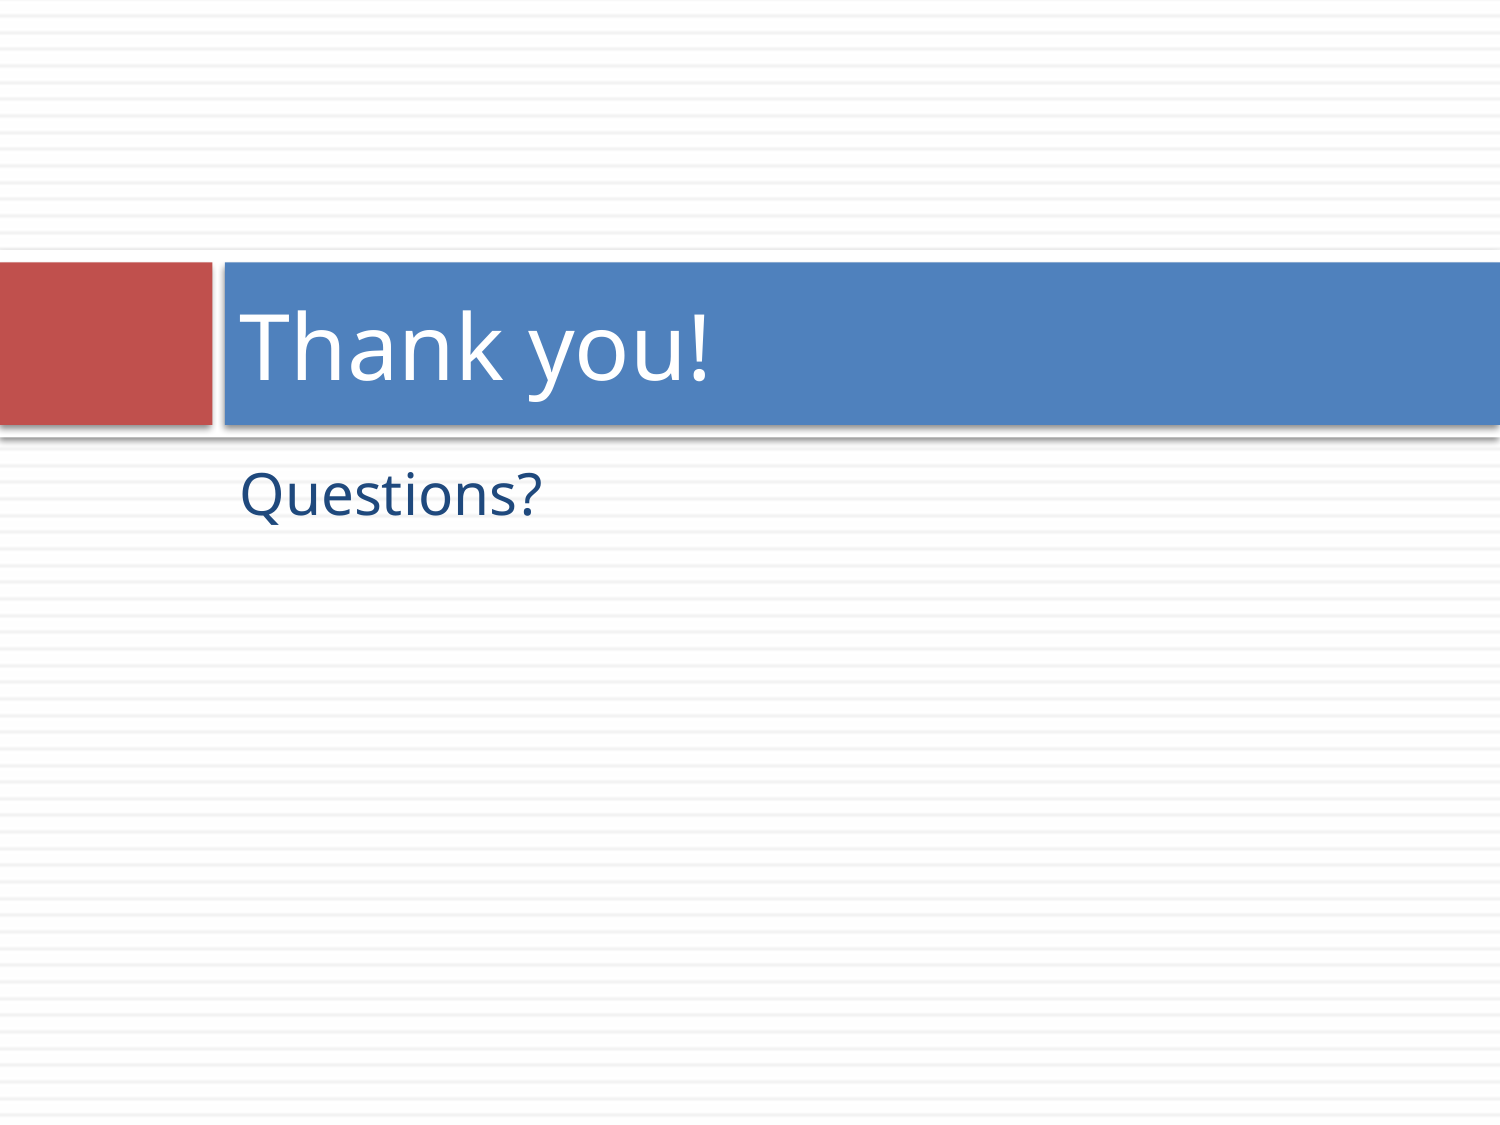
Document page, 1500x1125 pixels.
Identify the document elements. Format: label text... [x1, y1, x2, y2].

list Questions? [225, 450, 1394, 725]
title Thank you! [225, 262, 1475, 425]
